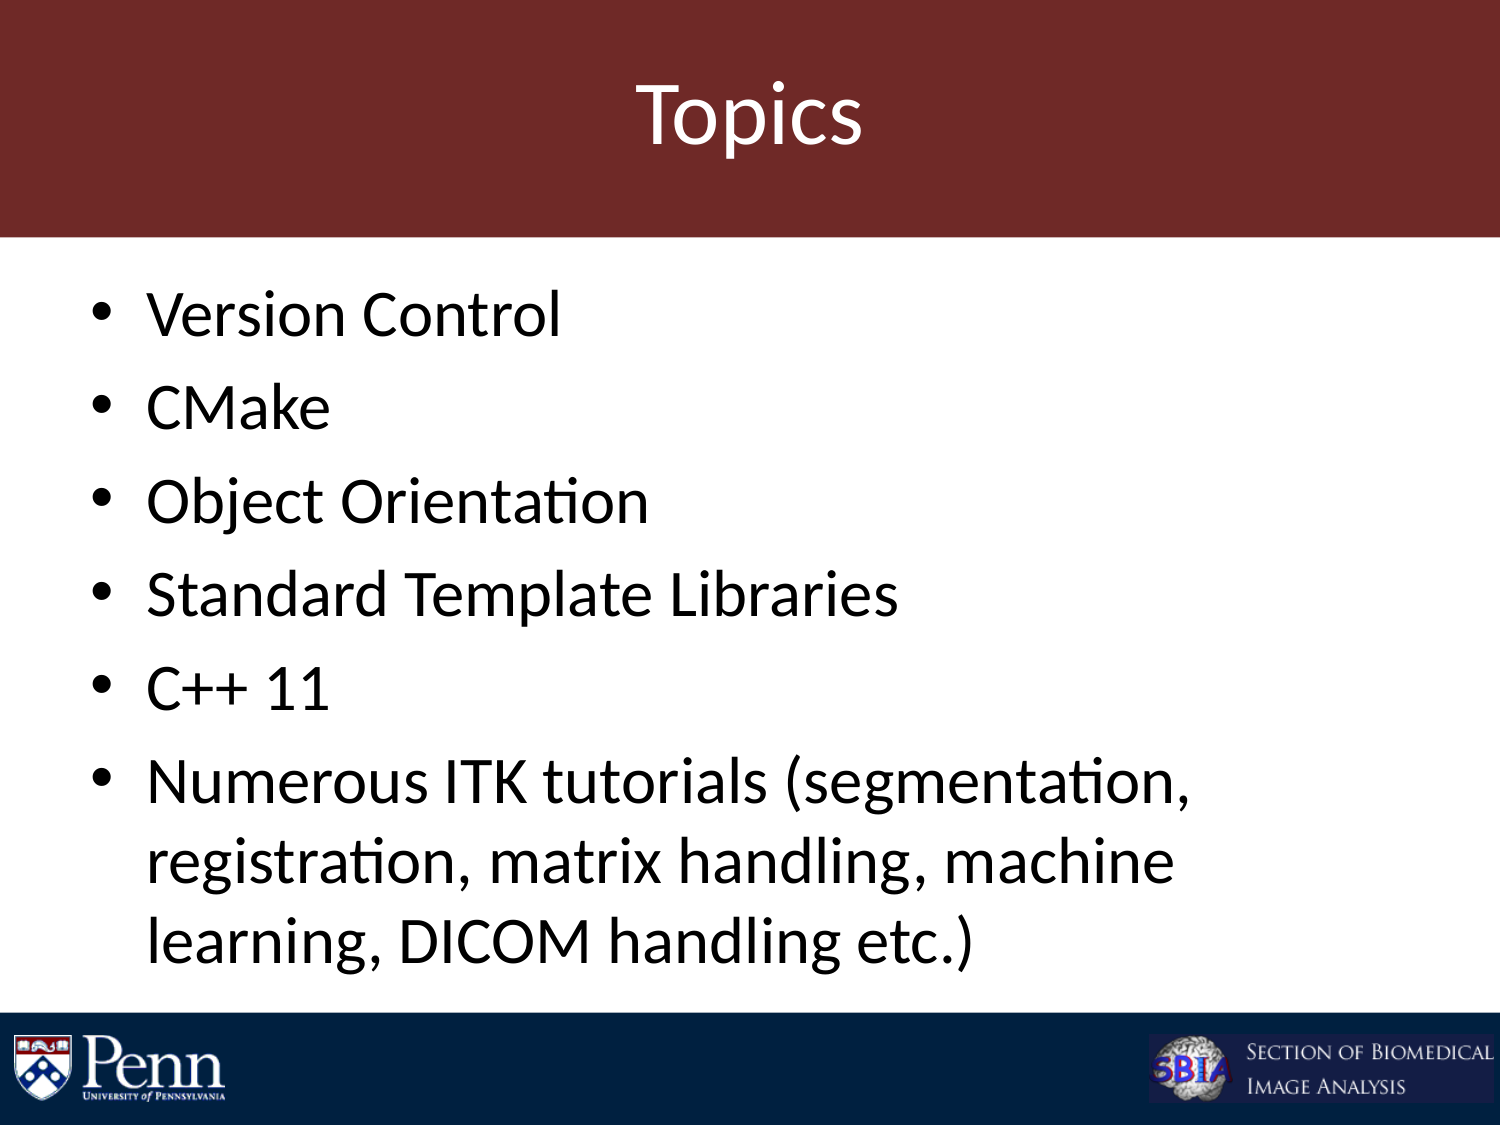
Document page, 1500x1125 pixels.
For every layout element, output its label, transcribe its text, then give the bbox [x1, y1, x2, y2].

picture [14, 1035, 225, 1102]
picture [1149, 1034, 1494, 1103]
list Version Control CMake Object Orientation Standard Template Libraries C++ 11 Numerous ITK tutorials (segmentation, registration, matrix handling, machine learning, DICOM handling etc.) [75, 262, 1425, 1013]
title Topics [75, 45, 1425, 238]
